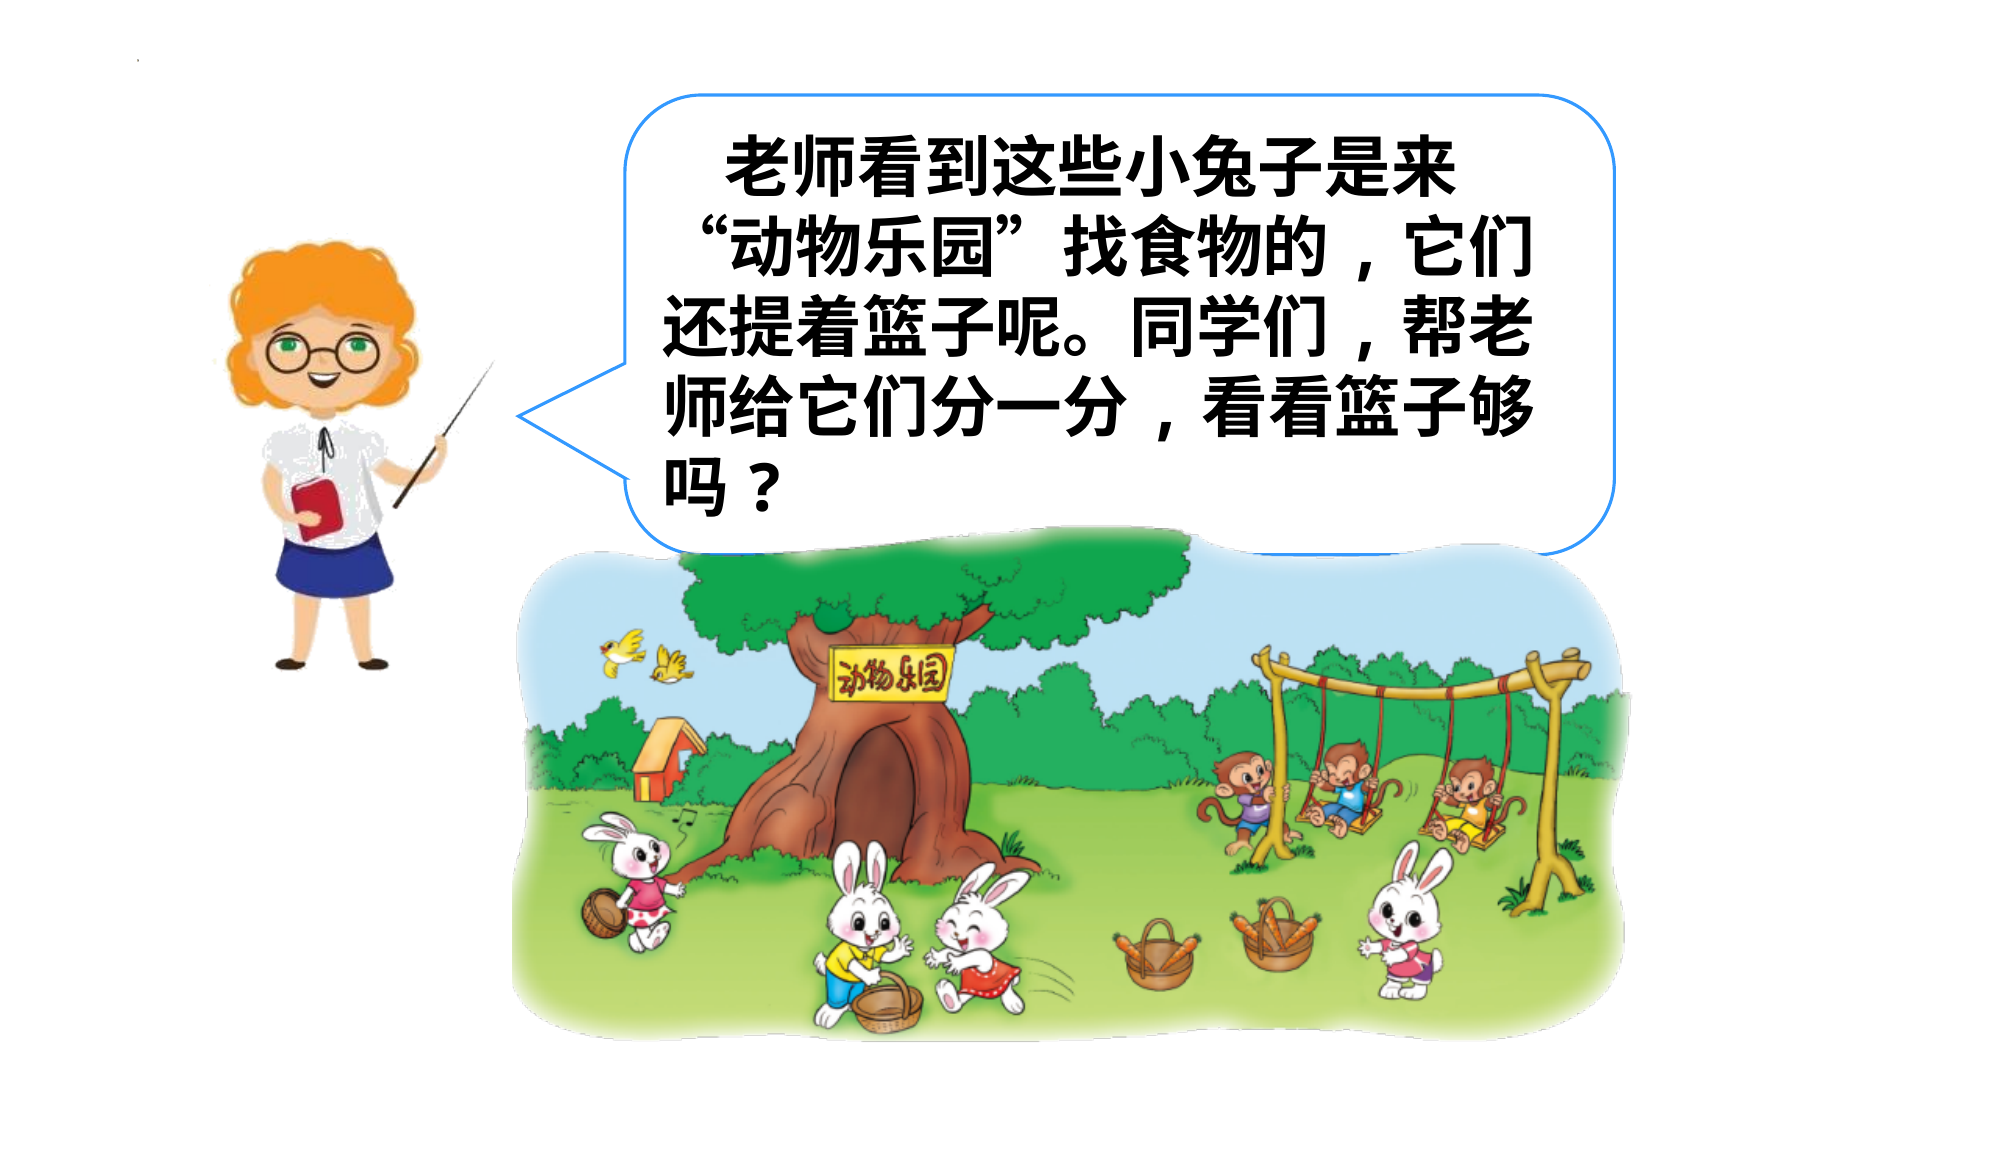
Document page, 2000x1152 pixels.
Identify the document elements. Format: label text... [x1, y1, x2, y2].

picture [512, 512, 1641, 1053]
text_box 老师看到这些小兔子是来“动物乐园”找食物的,它们还提着篮子呢。同学们,帮老师给它们分一分,看看篮子够吗? [518, 94, 1615, 511]
picture [209, 233, 498, 683]
